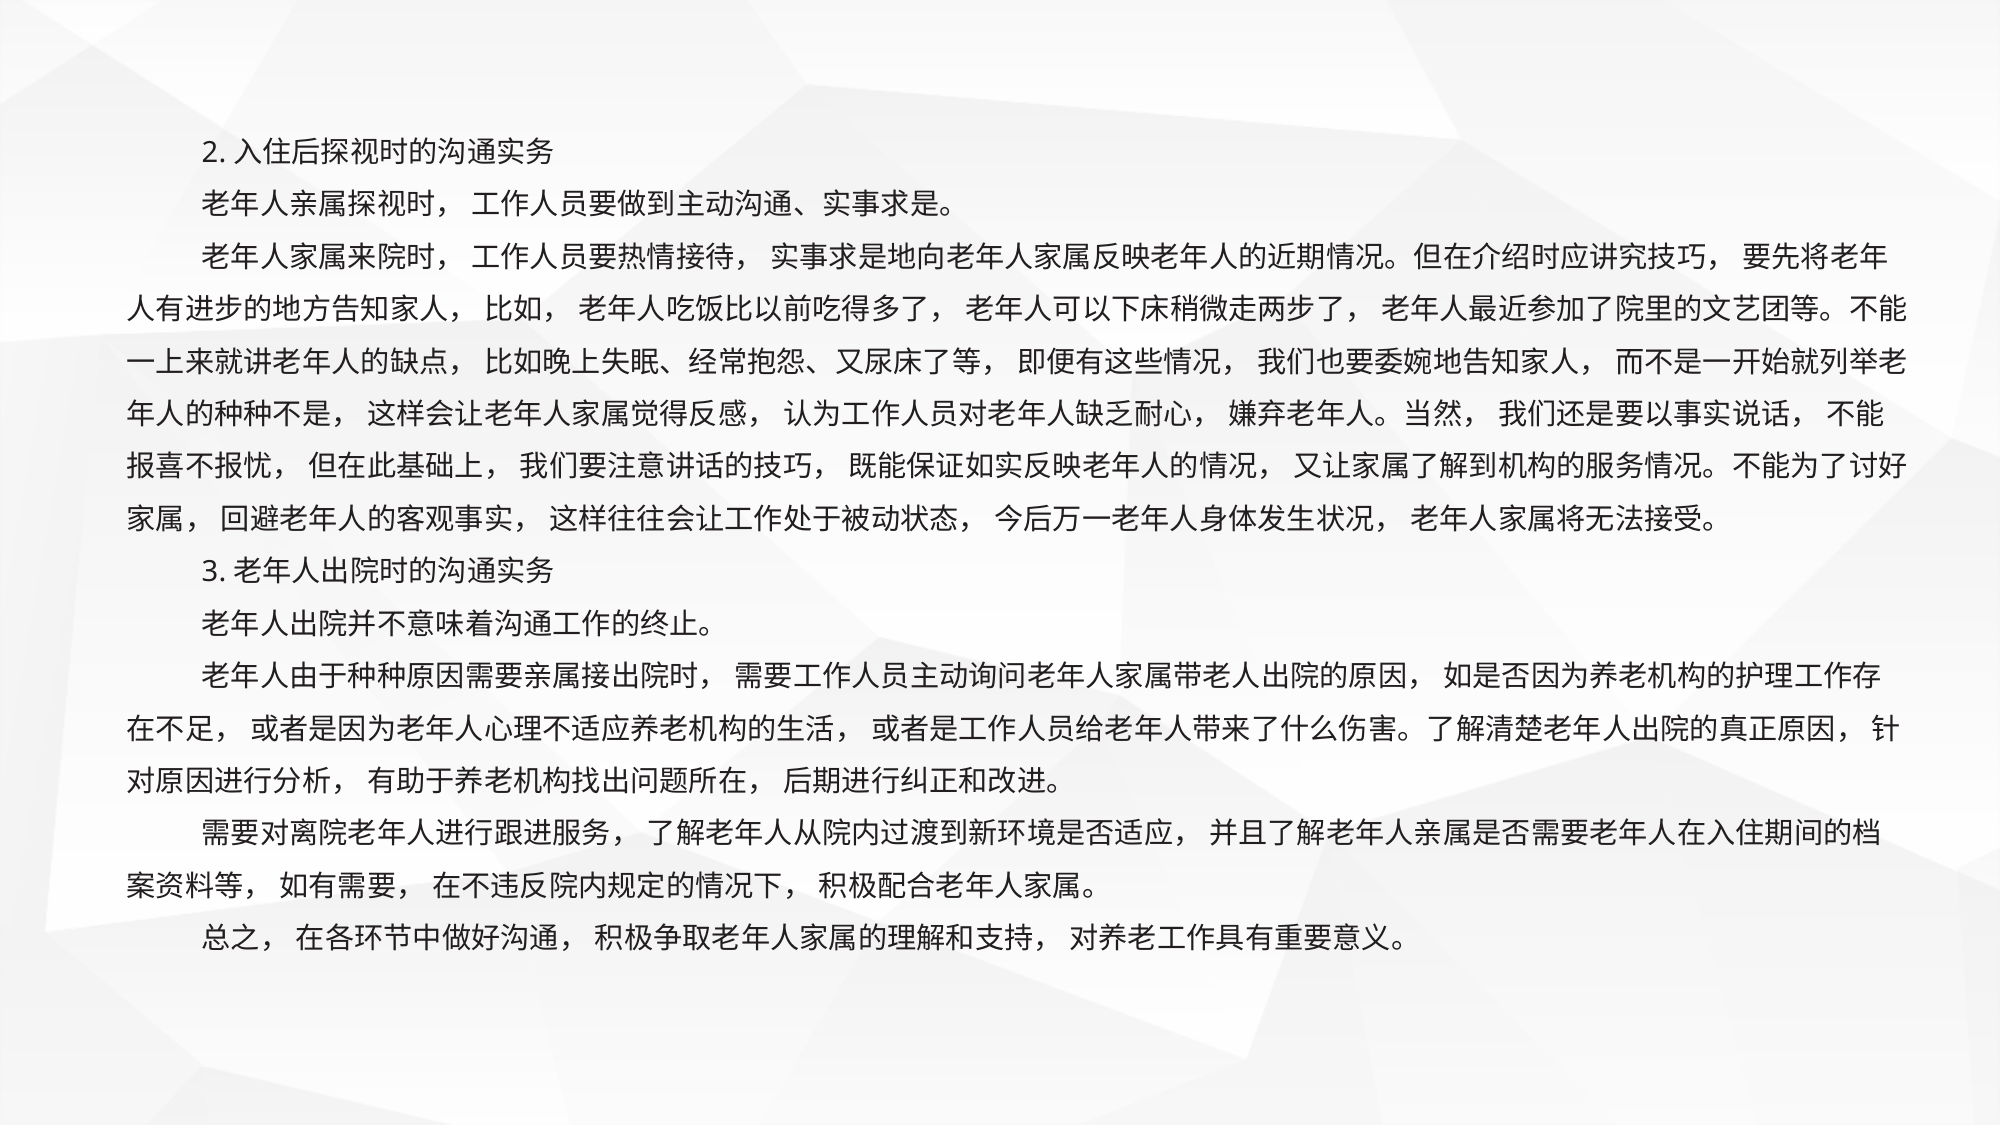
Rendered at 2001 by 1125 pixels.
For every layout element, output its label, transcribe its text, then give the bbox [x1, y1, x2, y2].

text_box 2.入住后探视时的沟通实务 老年人亲属探视时， 工作人员要做到主动沟通、实事求是。 老年人家属来院时， 工作人员要热情接待， 实事求是地向老年人家属反映老年人的近期情况。但在介绍时应讲究技巧， 要先将老年人有进步的地方告知家人， 比如， 老年人吃饭比以前吃得多了， 老年人可以下床稍微走两步了， 老年人最近参加了院里的文艺团等。不能一上来就讲老年人的缺点， 比如晚上失眠、经常抱怨、又尿床了等， 即便有这些情况， 我们也要委婉地告知家人， 而不是一开始就列举老年人的种种不是， 这样会让老年人家属觉得反感， 认为工作人员对老年人缺乏耐心， 嫌弃老年人。当然， 我们还是要以事实说话， 不能报喜不报忧， 但在此基础上， 我们要注意讲话的技巧， 既能保证如实反映老年人的情况， 又让家属了解到机构的服务情况。不能为了讨好家属， 回避老年人的客观事实， 这样往往会让工作处于被动状态， 今后万一老年人身体发生状况， 老年人家属将无法接受。 3.老年人出院时的沟通实务 老年人出院并不意味着沟通工作的终止。 老年人由于种种原因需要亲属接出院时， 需要工作人员主动询问老年人家属带老人出院的原因， 如是否因为养老机构的护理工作存在不足， 或者是因为老年人心理不适应养老机构的生活， 或者是工作人员给老年人带来了什么伤害。了解清楚老年人出院的真正原因， 针对原因进行分析， 有助于养老机构找出问题所在， 后期进行纠正和改进。 需要对离院老年人进行跟进服务， 了解老年人从院内过渡到新环境是否适应， 并且了解老年人亲属是否需要老年人在入住期间的档案资料等， 如有需要， 在不违反院内规定的情况下， 积极配合老年人家属。 总之， 在各环节中做好沟通， 积极争取老年人家属的理解和支持， 对养老工作具有重要意义。 [111, 108, 1926, 963]
picture [0, 0, 2000, 1125]
